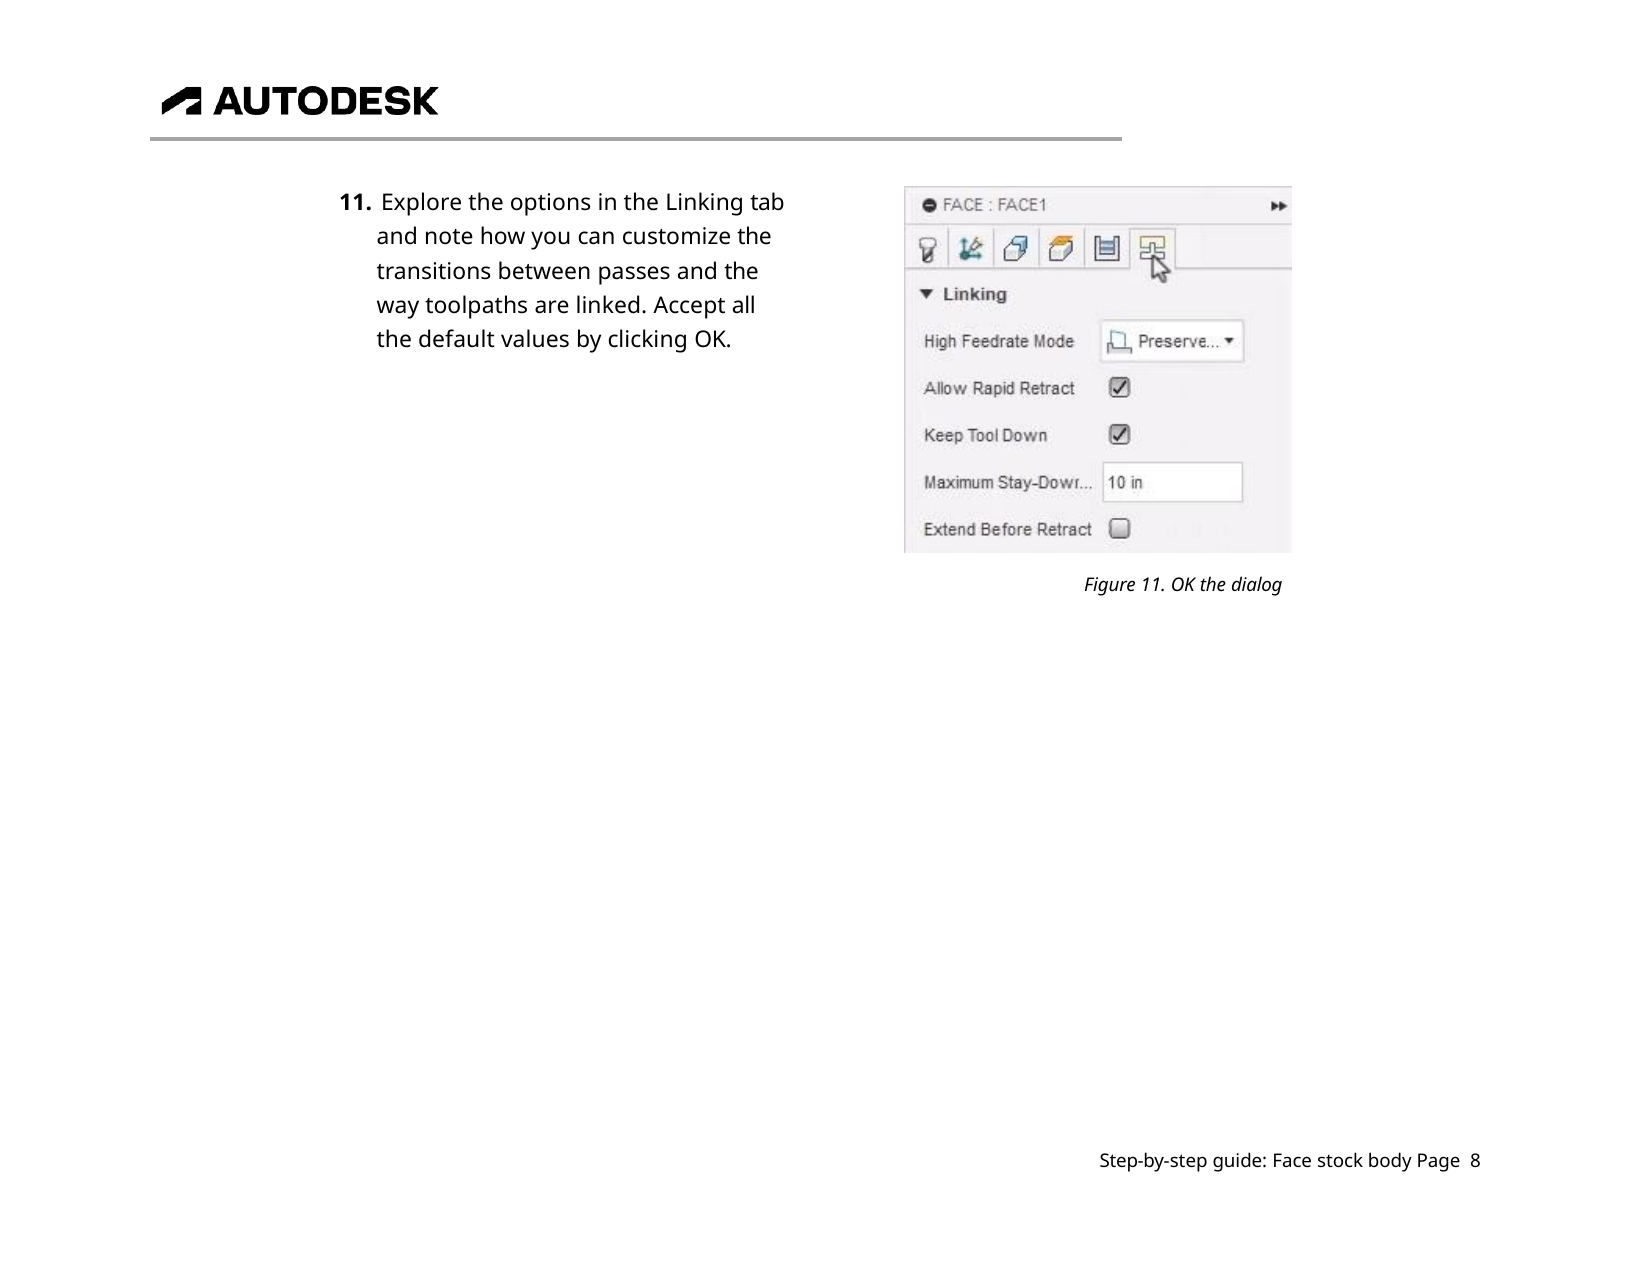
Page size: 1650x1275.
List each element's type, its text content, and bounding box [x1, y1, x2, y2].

text_box Figure 11. OK the dialog [1082, 570, 1294, 595]
slide_number Step-by-step guide: Face stock body Page 10 [1097, 1145, 1509, 1275]
picture [904, 186, 1292, 553]
text_box 11. Explore the options in the Linking tab and note how you can customize the transitions between passes and the way toolpaths are linked. Accept all the default values by clicking OK. [337, 178, 786, 353]
picture [161, 86, 439, 115]
